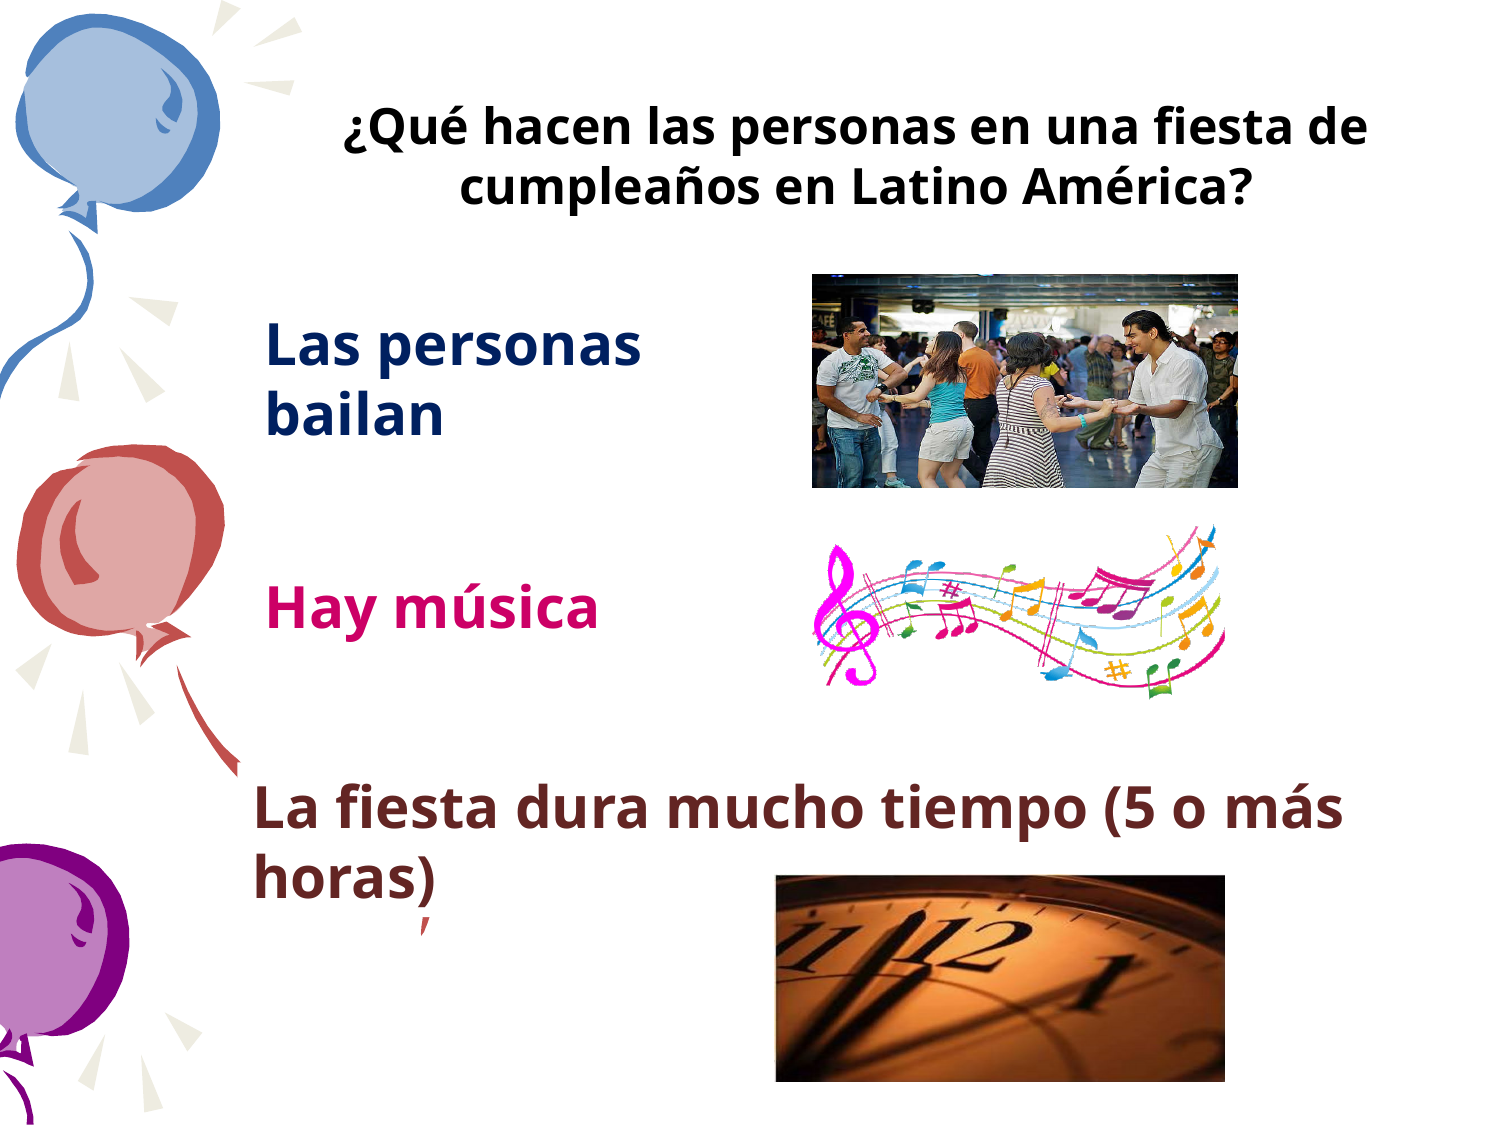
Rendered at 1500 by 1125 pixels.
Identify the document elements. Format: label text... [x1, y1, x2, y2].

text_box ¿Qué hacen las personas en una fiesta de cumpleaños en Latino América? [262, 87, 1450, 223]
text_box Las personas bailan [249, 299, 763, 455]
picture [812, 524, 1226, 701]
text_box La fiesta dura mucho tiempo (5 o más horas) [237, 762, 1425, 918]
picture [774, 874, 1226, 1082]
text_box Hay música [249, 562, 663, 648]
picture [812, 274, 1238, 488]
